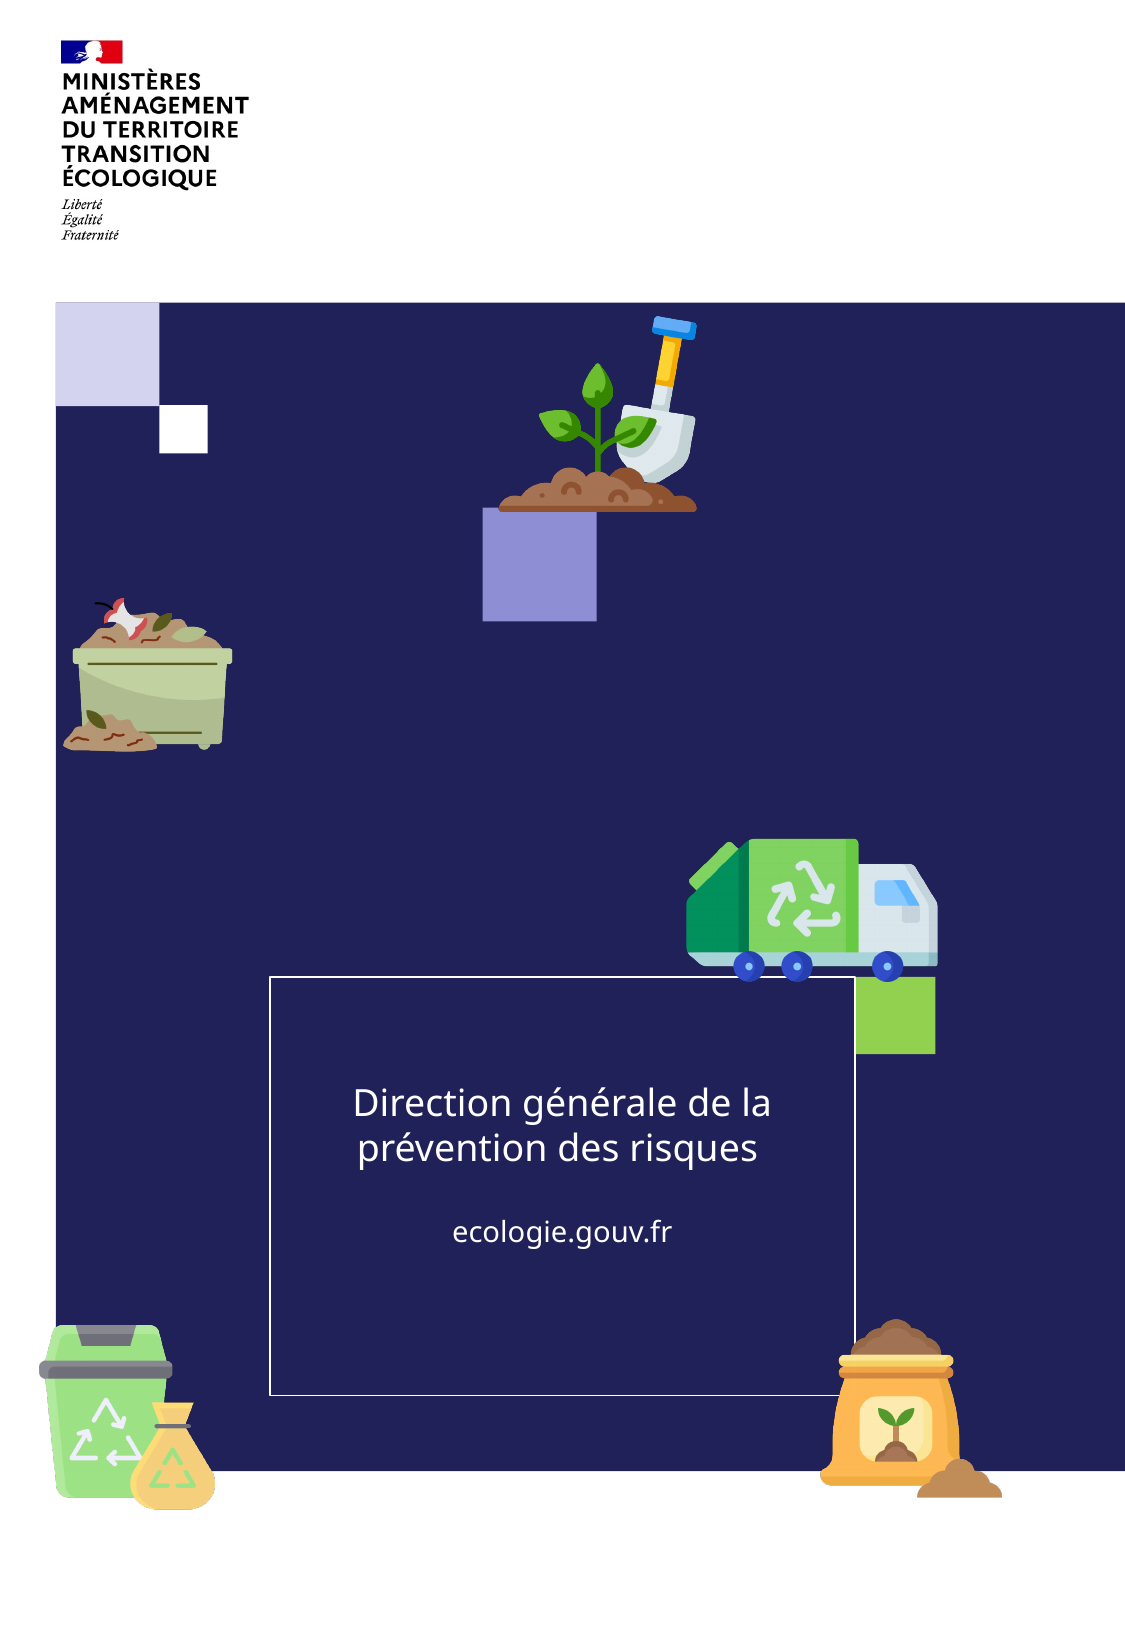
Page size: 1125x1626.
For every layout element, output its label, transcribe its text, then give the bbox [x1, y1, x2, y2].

text_box [857, 1023, 938, 1056]
text_box [481, 505, 599, 623]
picture [814, 1313, 1008, 1504]
picture [50, 579, 244, 770]
text_box [54, 301, 1125, 1473]
text_box [54, 301, 161, 408]
picture [498, 315, 697, 512]
text_box Direction générale de la prévention des risques ecologie.gouv.fr [268, 975, 857, 1398]
picture [55, 21, 270, 256]
picture [686, 786, 938, 1016]
text_box [157, 403, 210, 455]
picture [30, 1322, 224, 1513]
